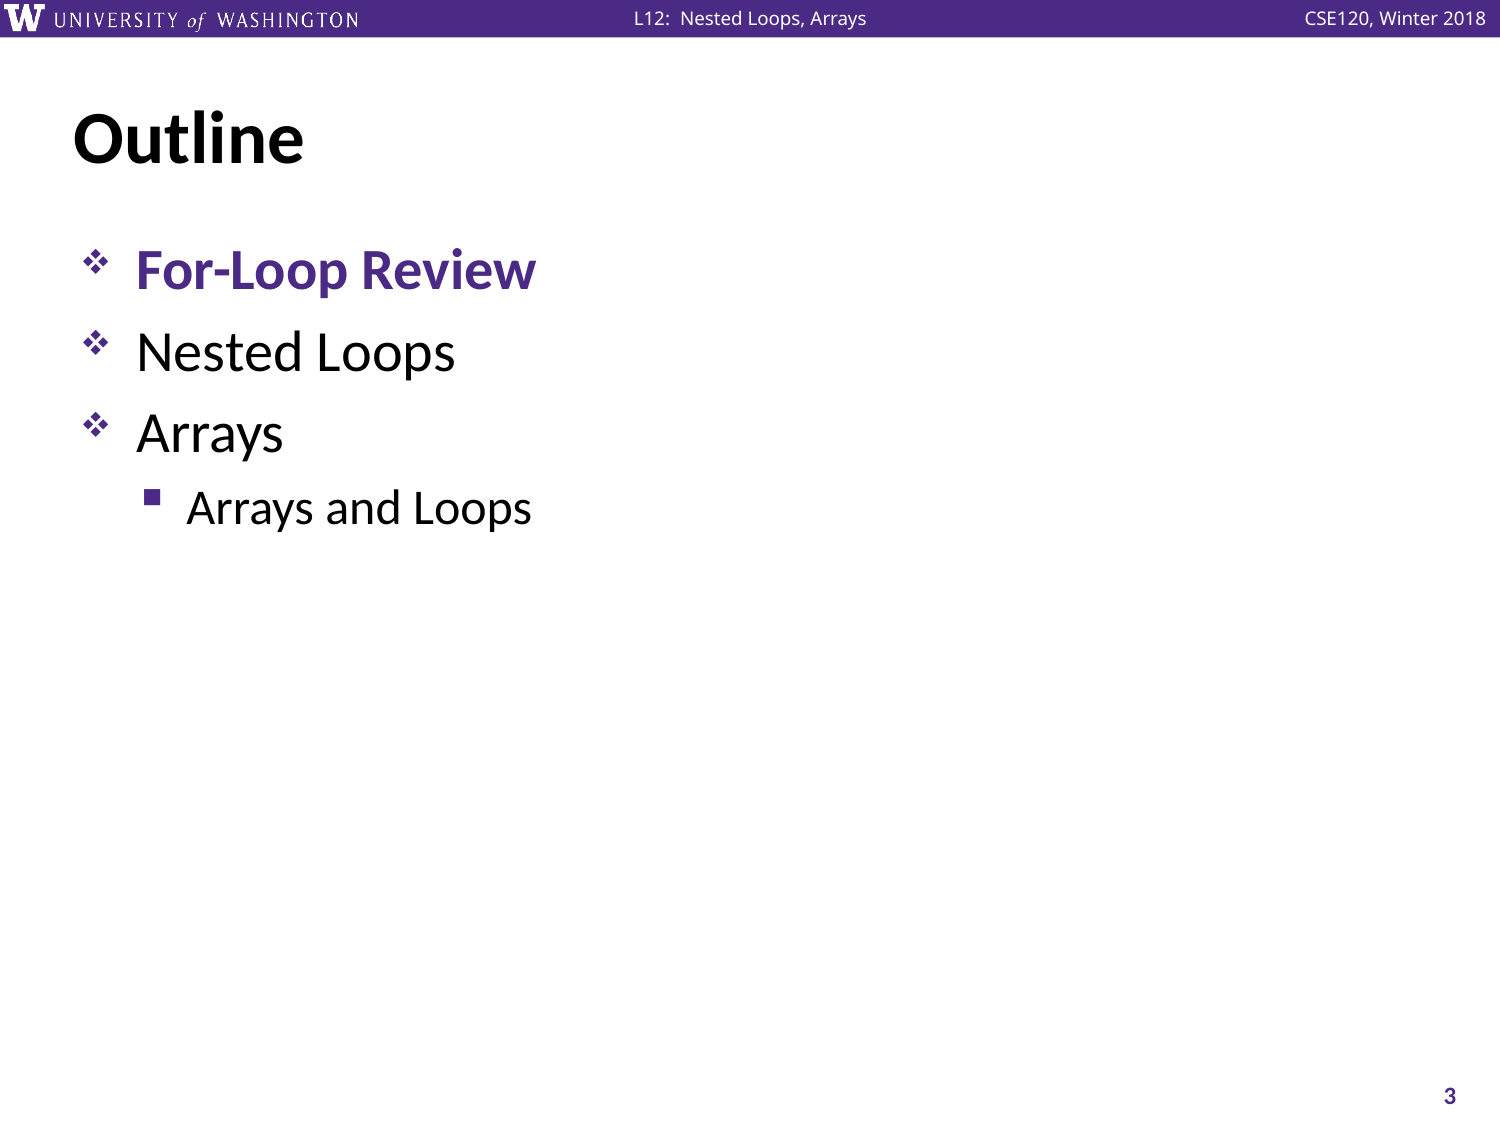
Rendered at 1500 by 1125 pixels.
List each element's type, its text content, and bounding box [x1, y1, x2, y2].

slide_number 3 [1400, 1065, 1500, 1125]
list For-Loop Review Nested Loops Arrays Arrays and Loops [64, 223, 1438, 1040]
picture [4, 4, 358, 32]
title Outline [58, 71, 1438, 197]
